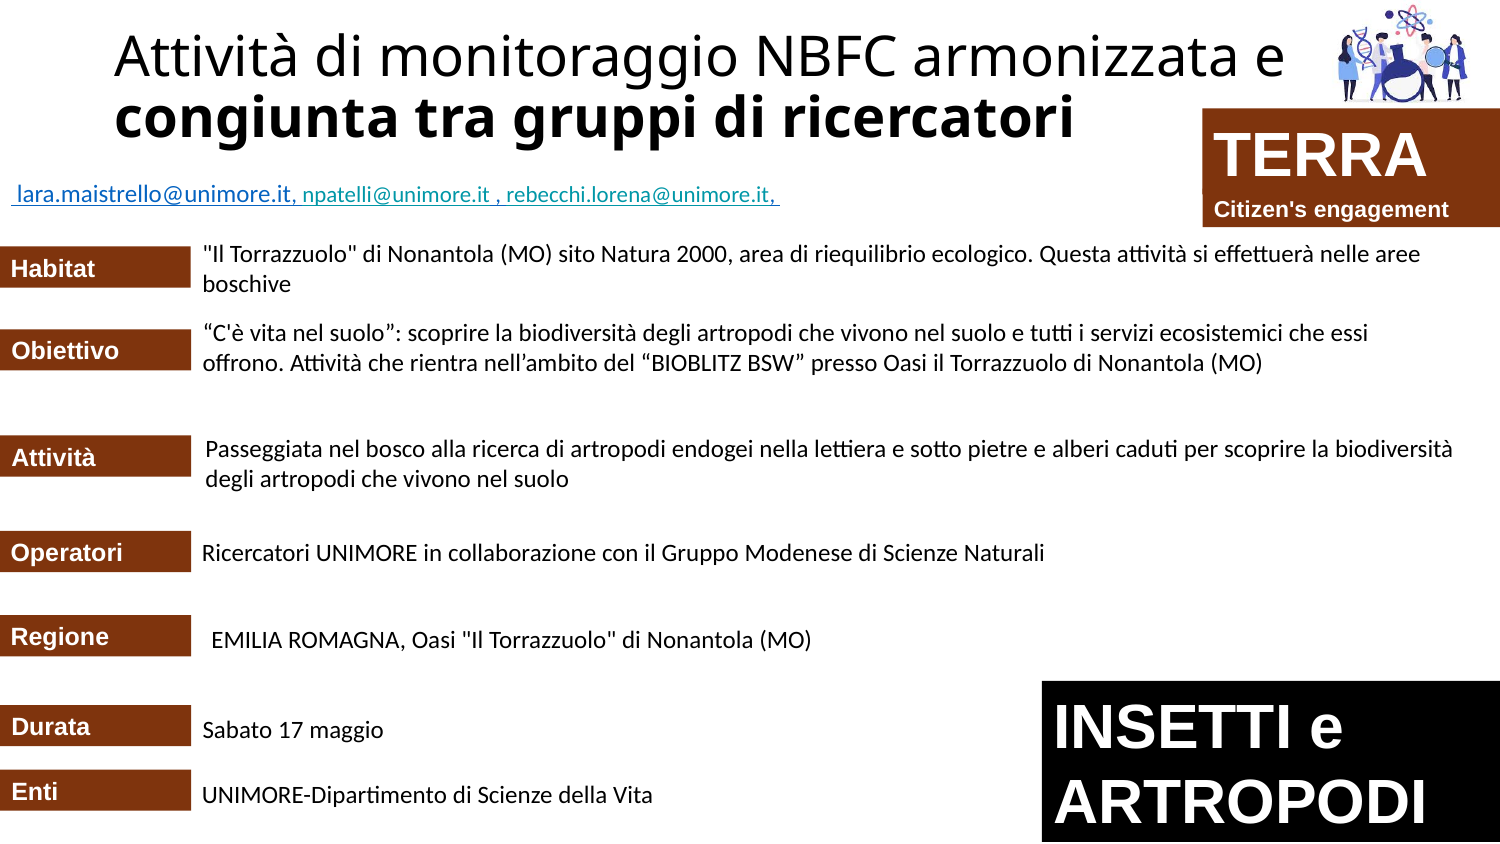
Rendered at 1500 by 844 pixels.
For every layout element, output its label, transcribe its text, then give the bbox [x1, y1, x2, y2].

text_box lara.maistrello@unimore.it, npatelli@unimore.it , rebecchi.lorena@unimore.it, [0, 170, 1253, 214]
text_box Sabato 17 maggio [191, 707, 1041, 749]
text_box “C'è vita nel suolo”: scoprire la biodiversità degli artropodi che vivono nel suolo e tutti i servizi ecosistemici che essi offrono. Attività che rientra nell’ambito del “BIOBLITZ BSW” presso Oasi il Torrazzuolo di Nonantola (MO) [191, 311, 1444, 383]
text_box Obiettivo [0, 329, 191, 371]
text_box Attività di monitoraggio NBFC armonizzata e congiunta tra gruppi di ricercatori [103, 7, 1307, 171]
text_box Ricercatori UNIMORE in collaborazione con il Gruppo Modenese di Scienze Naturali [190, 528, 1444, 573]
text_box Operatori [0, 530, 190, 573]
text_box TERRA [1253, 108, 1500, 188]
text_box Enti [0, 769, 192, 811]
picture [1322, 0, 1485, 117]
text_box Durata [0, 705, 192, 747]
text_box EMILIA ROMAGNA, Oasi "Il Torrazzuolo" di Nonantola (MO) [200, 617, 1484, 659]
text_box Habitat [0, 246, 191, 288]
text_box Regione [0, 615, 192, 657]
text_box Citizen's engagement [1202, 188, 1500, 228]
text_box INSETTI e ARTROPODI [1041, 680, 1500, 842]
text_box UNIMORE-Dipartimento di Scienze della Vita [190, 772, 1041, 814]
text_box Attività [0, 435, 192, 477]
text_box "Il Torrazzuolo" di Nonantola (MO) sito Natura 2000, area di riequilibrio ecologico. Questa attività si effettuerà nelle aree boschive [191, 231, 1484, 303]
text_box Passeggiata nel bosco alla ricerca di artropodi endogei nella lettiera e sotto pietre e alberi caduti per scoprire la biodiversità degli artropodi che vivono nel suolo [194, 427, 1479, 499]
